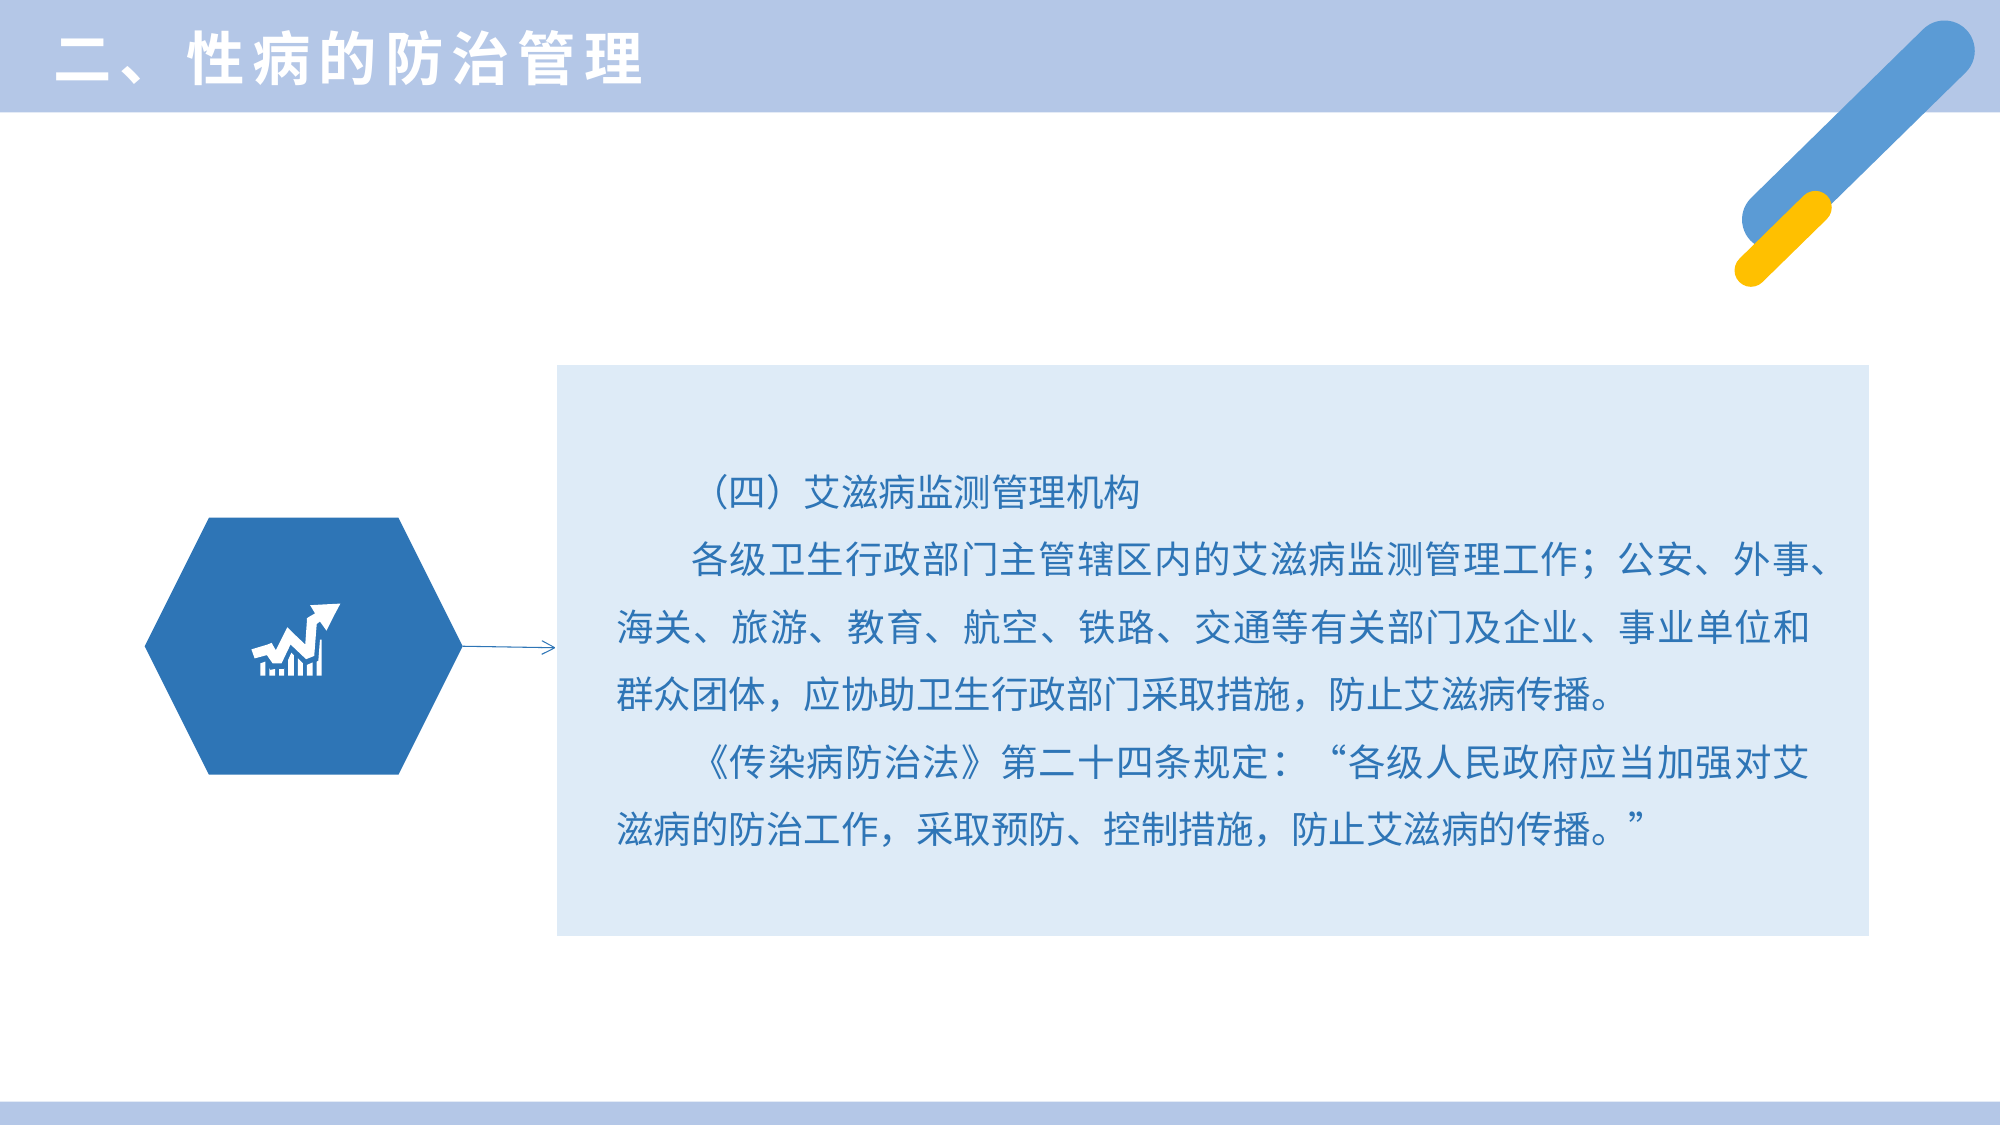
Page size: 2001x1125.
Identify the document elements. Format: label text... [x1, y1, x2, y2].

text_box [306, 662, 313, 676]
text_box [269, 668, 276, 676]
text_box [316, 639, 322, 676]
text_box [260, 661, 266, 676]
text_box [1678, 116, 2000, 185]
text_box [297, 658, 303, 676]
text_box [288, 652, 294, 676]
text_box [555, 363, 1872, 938]
text_box （四）艾滋病监测管理机构 各级卫生行政部门主管辖区内的艾滋病监测管理工作；公安、外事、海关、旅游、教育、航空、铁路、交通等有关部门及企业、事业单位和群众团体，应协助卫生行政部门采取措施，防止艾滋病传播。 《传染病防治法》第二十四条规定：“各级人民政府应当加强对艾滋病的防治工作，采取预防、控制措施，防止艾滋病的传播。” [601, 438, 1826, 859]
text_box [251, 603, 341, 664]
text_box 二、性病的防治管理 [41, 16, 655, 98]
text_box [143, 516, 464, 776]
text_box [279, 668, 285, 676]
